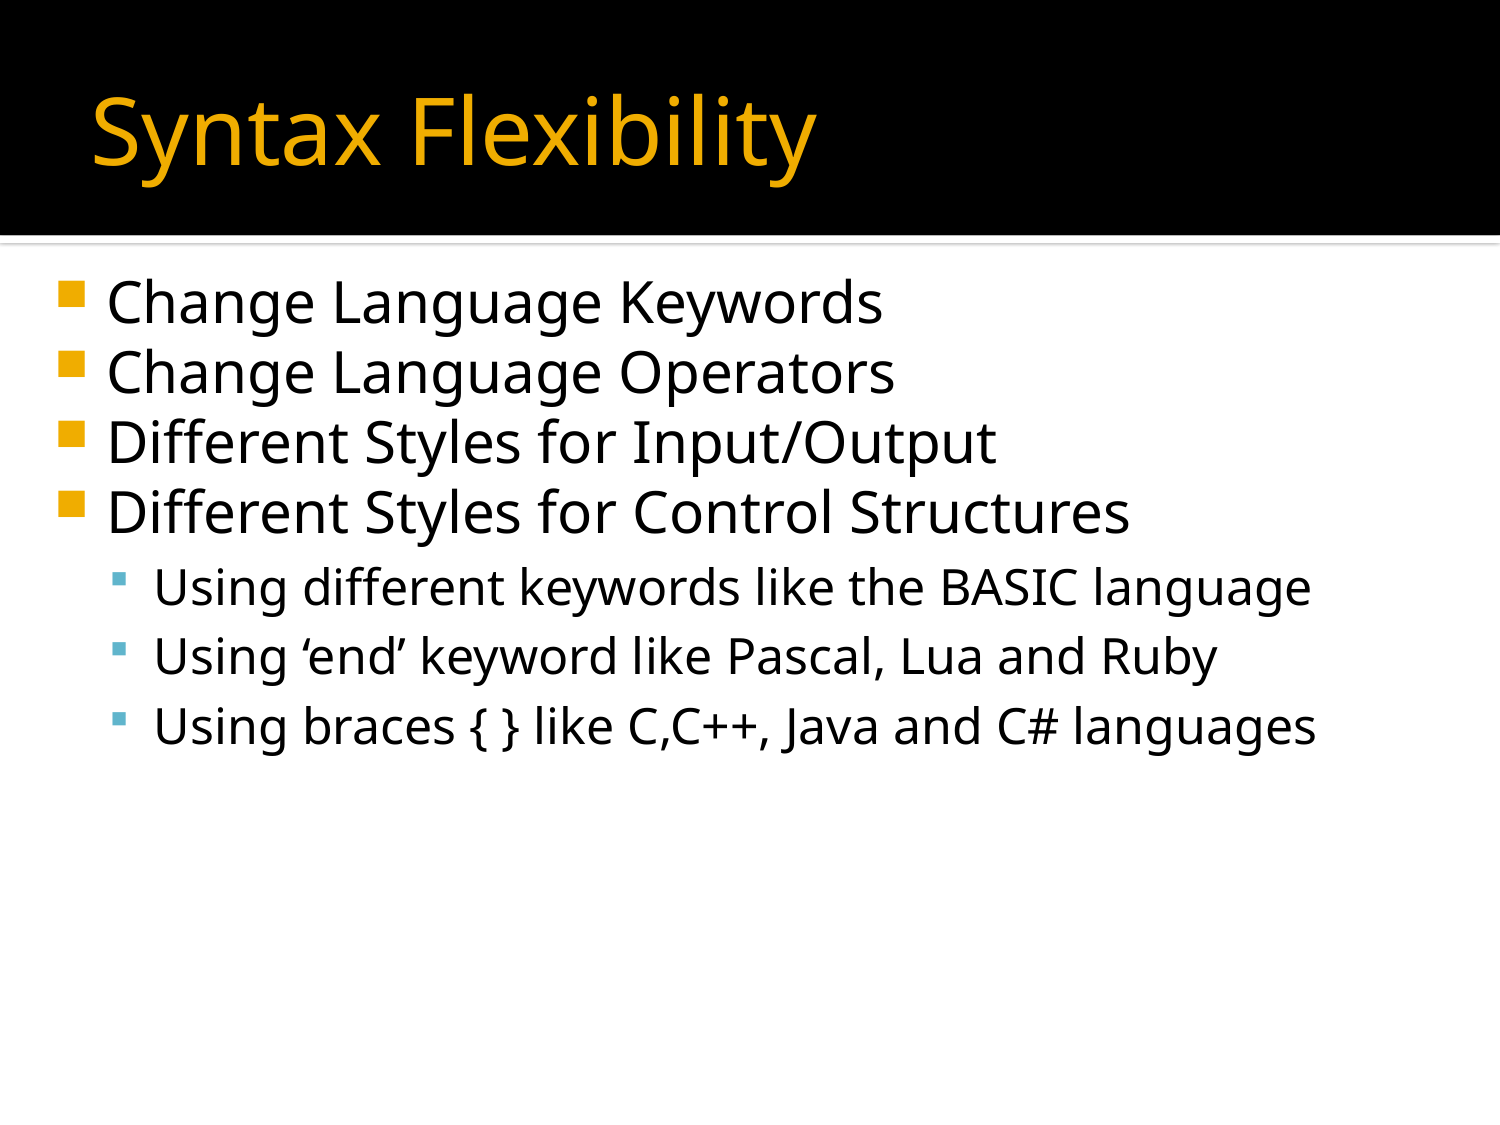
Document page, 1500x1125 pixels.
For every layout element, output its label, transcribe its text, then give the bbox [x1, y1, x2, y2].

list Change Language Keywords Change Language Operators Different Styles for Input/Output Different Styles for Control Structures Using different keywords like the BASIC language Using ‘end’ keyword like Pascal, Lua and Ruby Using braces { } like C,C++, Java and C# languages [24, 249, 1463, 1050]
title Syntax Flexibility [75, 25, 1425, 231]
